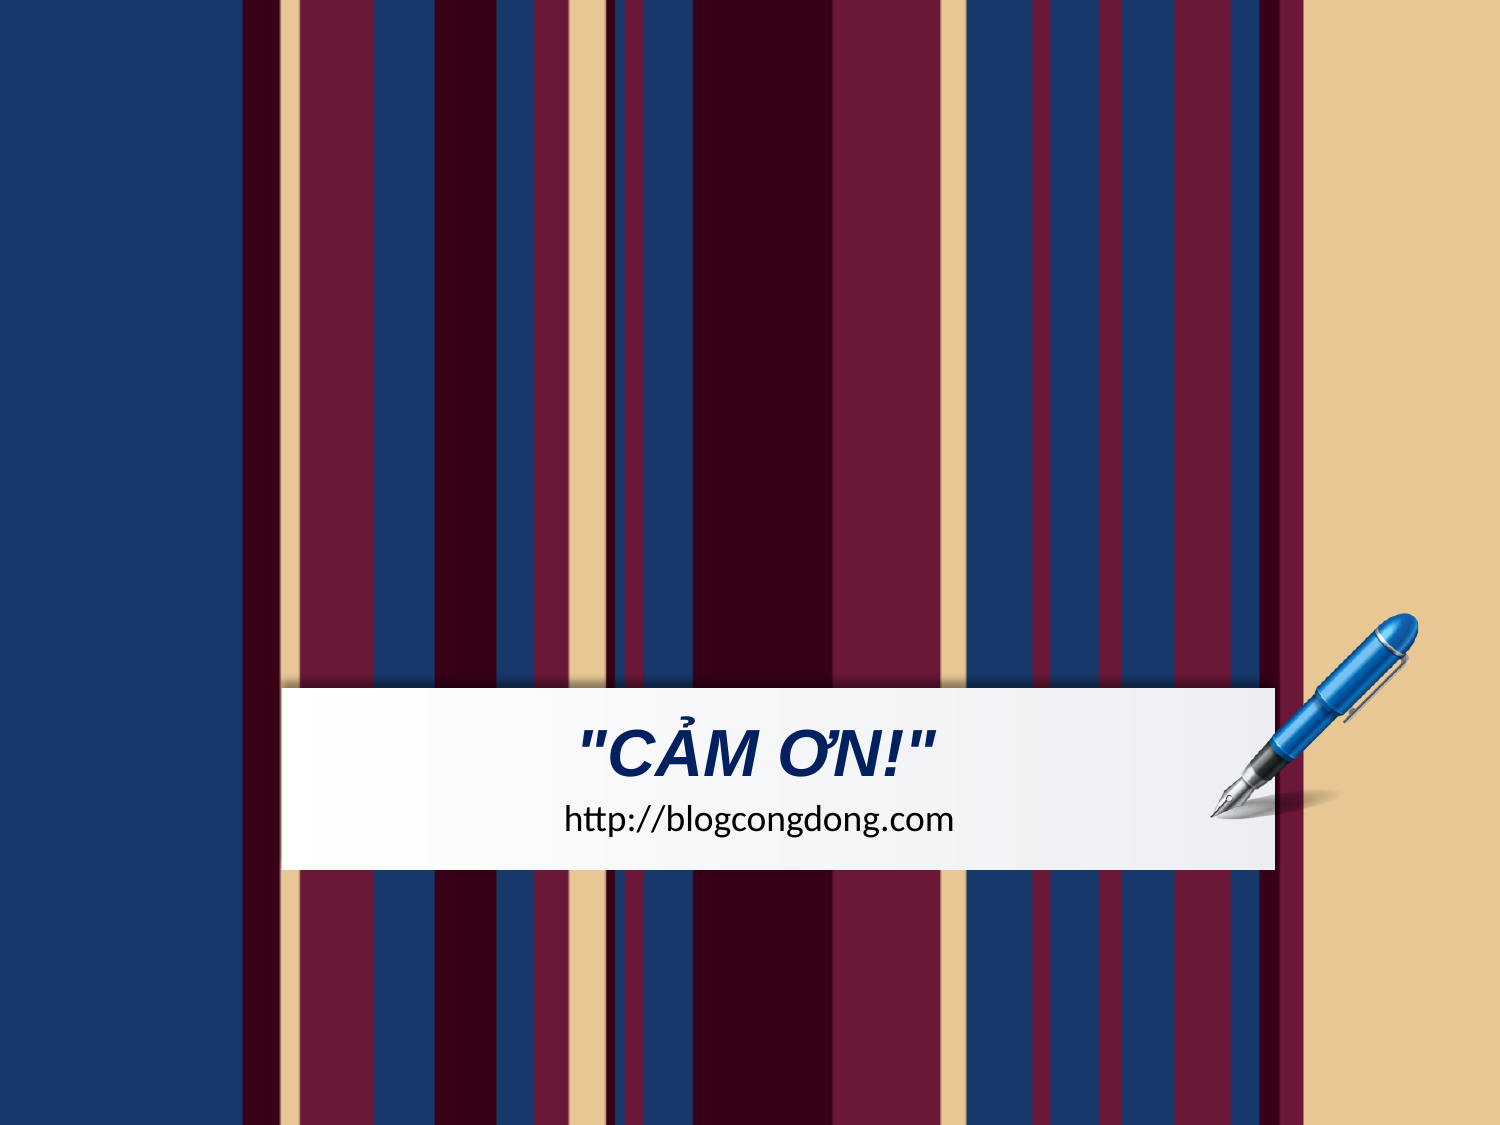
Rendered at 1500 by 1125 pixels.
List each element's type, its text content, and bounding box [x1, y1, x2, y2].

text_box "CẢM ƠN!" [561, 702, 1069, 798]
text_box http://blogcongdong.com [549, 786, 975, 847]
text_box [281, 688, 1275, 870]
picture [0, 0, 1500, 1125]
